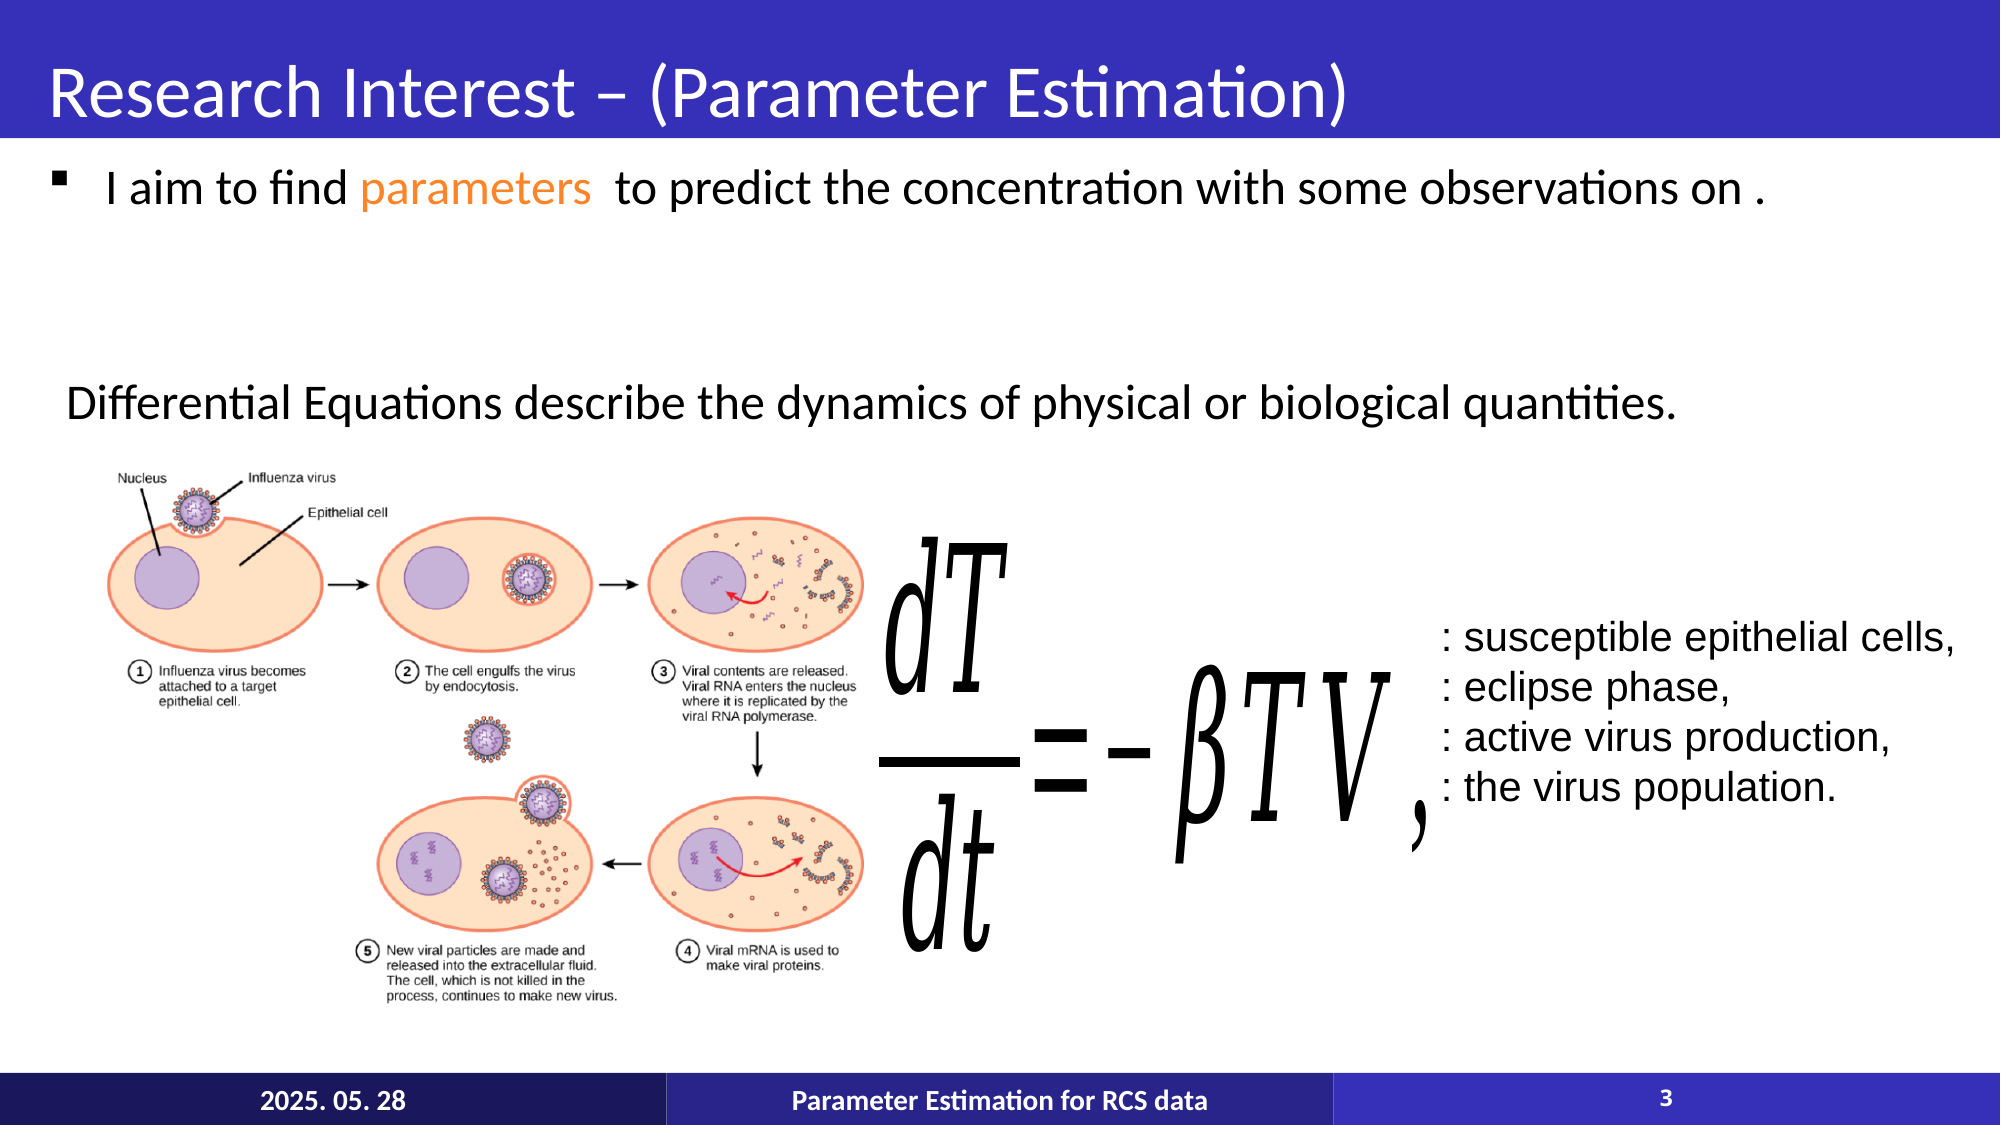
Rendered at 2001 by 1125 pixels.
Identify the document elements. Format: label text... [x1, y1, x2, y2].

text_box Differential Equations describe the dynamics of physical or biological quantities. [51, 362, 1985, 437]
text_box Research Interest – (Parameter Estimation) [34, 44, 1932, 138]
picture [92, 457, 874, 1008]
